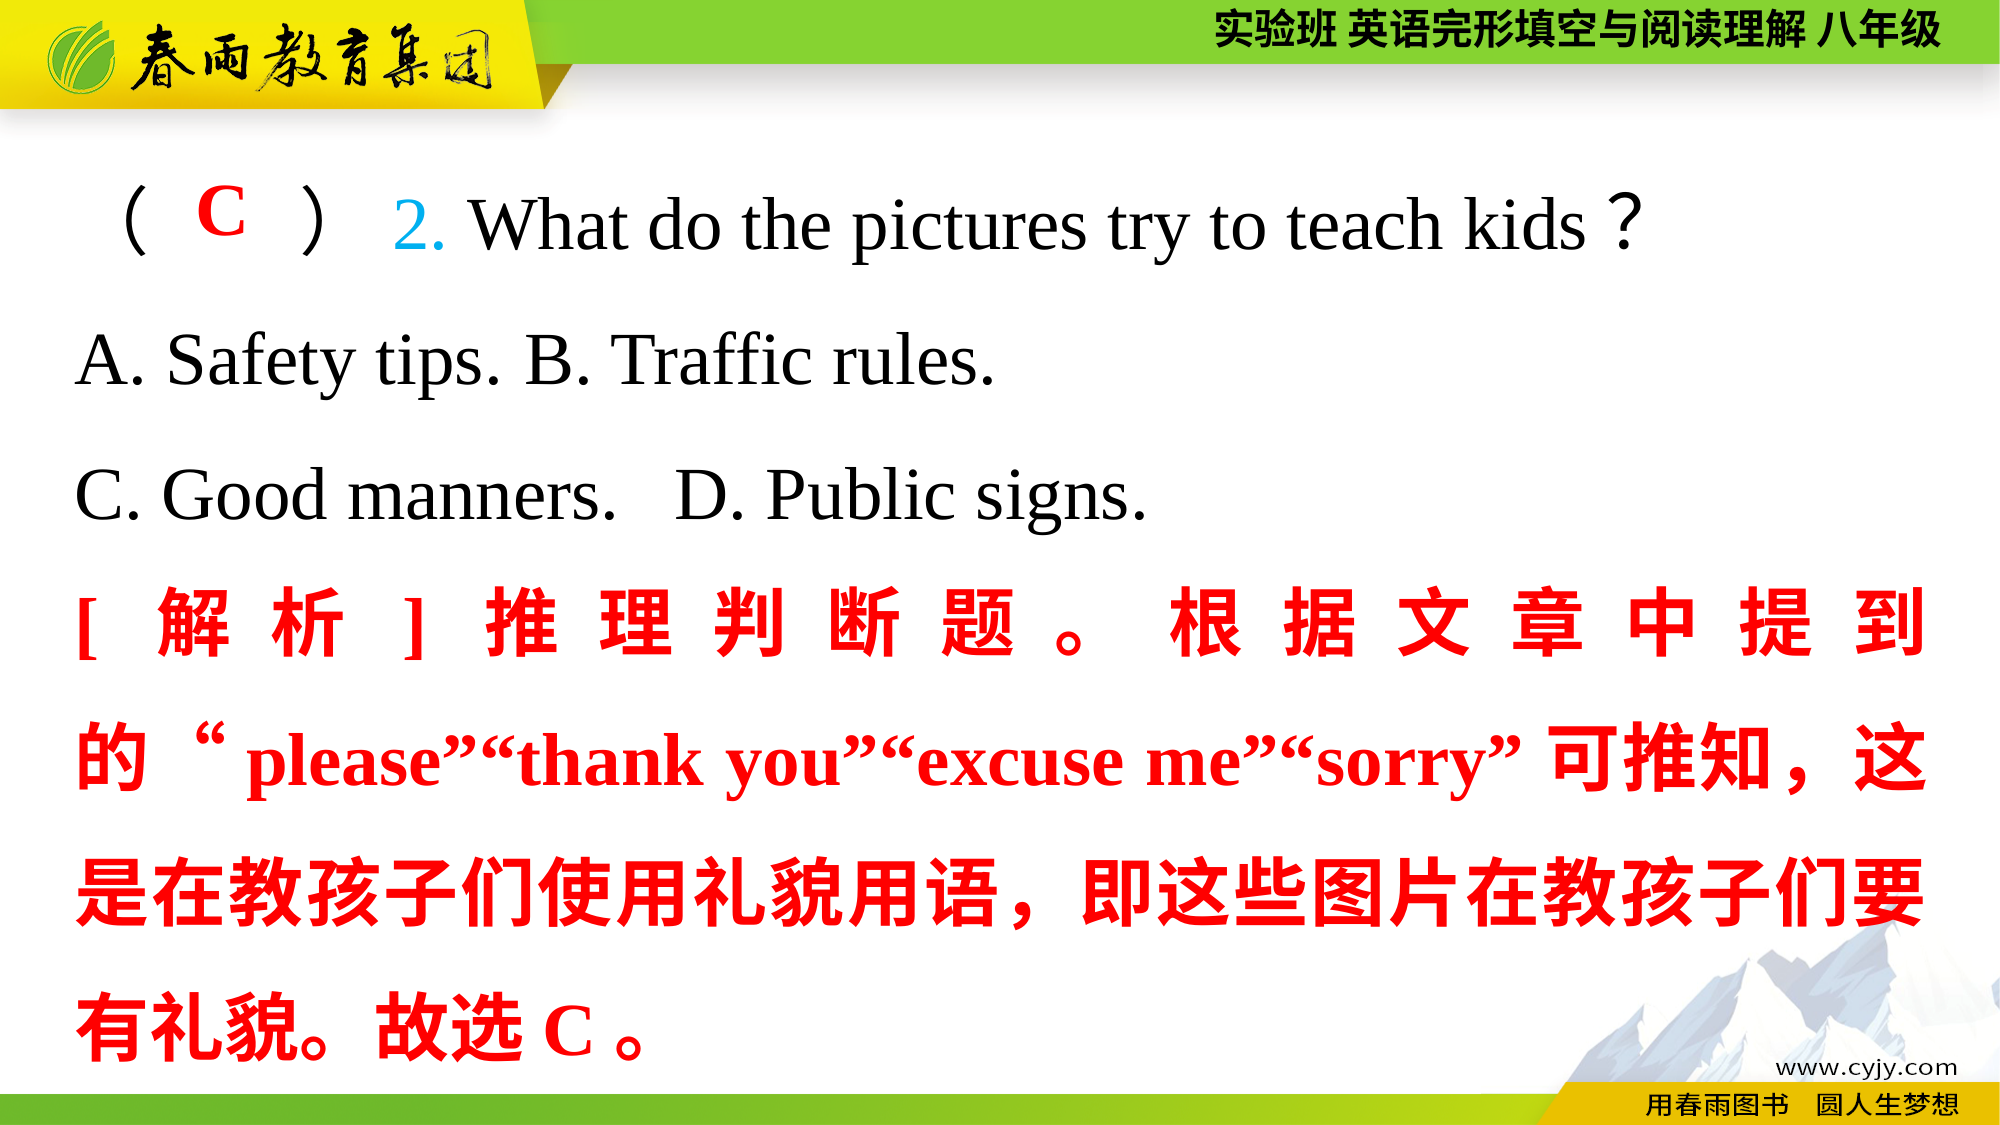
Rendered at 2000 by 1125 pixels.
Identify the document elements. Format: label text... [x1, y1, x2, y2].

picture [0, 0, 2000, 1125]
text_box C [181, 153, 266, 258]
list （ ）2. What do the pictures try to teach kids？ A. Safety tips. B. Traffic rules. C. Good manners. D. Public signs. [59, 122, 1944, 523]
text_box [解析]推理判断题。根据文章中提到的“please”“thank you”“excuse me”“sorry”可推知，这是在教孩子们使用礼貌用语，即这些图片在教孩子们要有礼貌。故选C。 [59, 523, 1944, 1079]
